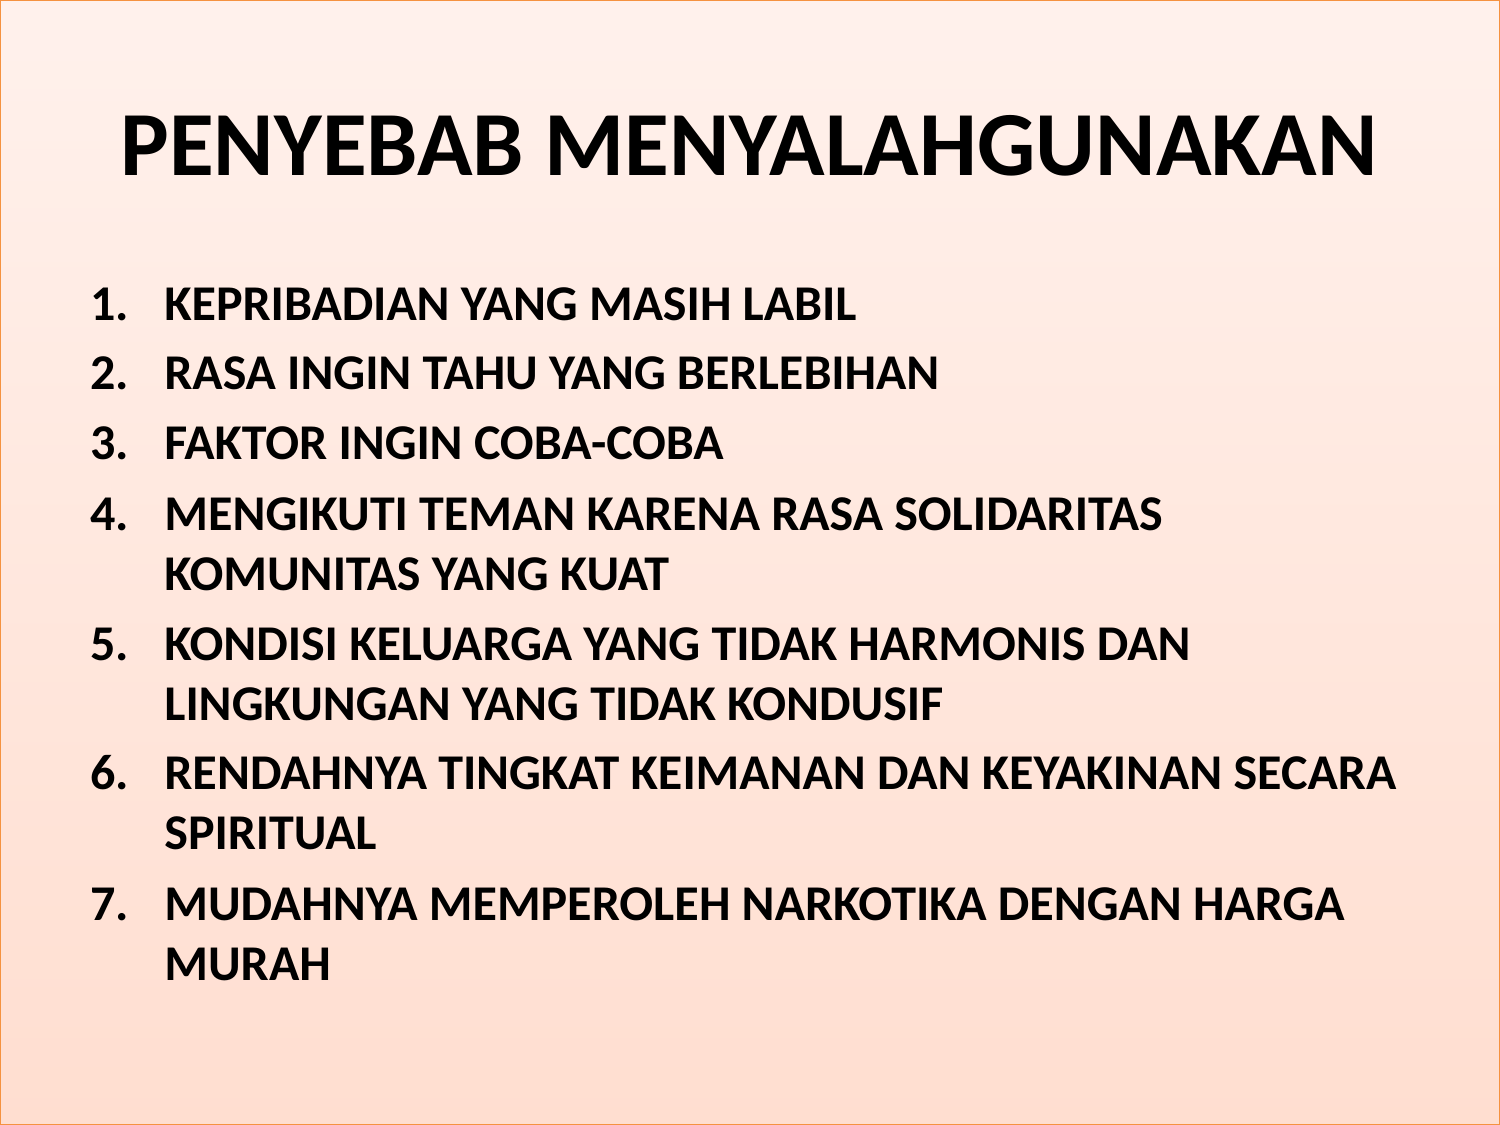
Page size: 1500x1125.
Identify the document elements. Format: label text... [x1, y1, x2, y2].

list KEPRIBADIAN YANG MASIH LABIL RASA INGIN TAHU YANG BERLEBIHAN FAKTOR INGIN COBA-COBA MENGIKUTI TEMAN KARENA RASA SOLIDARITAS KOMUNITAS YANG KUAT KONDISI KELUARGA YANG TIDAK HARMONIS DAN LINGKUNGAN YANG TIDAK KONDUSIF RENDAHNYA TINGKAT KEIMANAN DAN KEYAKINAN SECARA SPIRITUAL MUDAHNYA MEMPEROLEH NARKOTIKA DENGAN HARGA MURAH [74, 262, 1426, 1006]
text_box [0, 0, 1500, 1125]
title PENYEBAB MENYALAHGUNAKAN [74, 44, 1426, 233]
